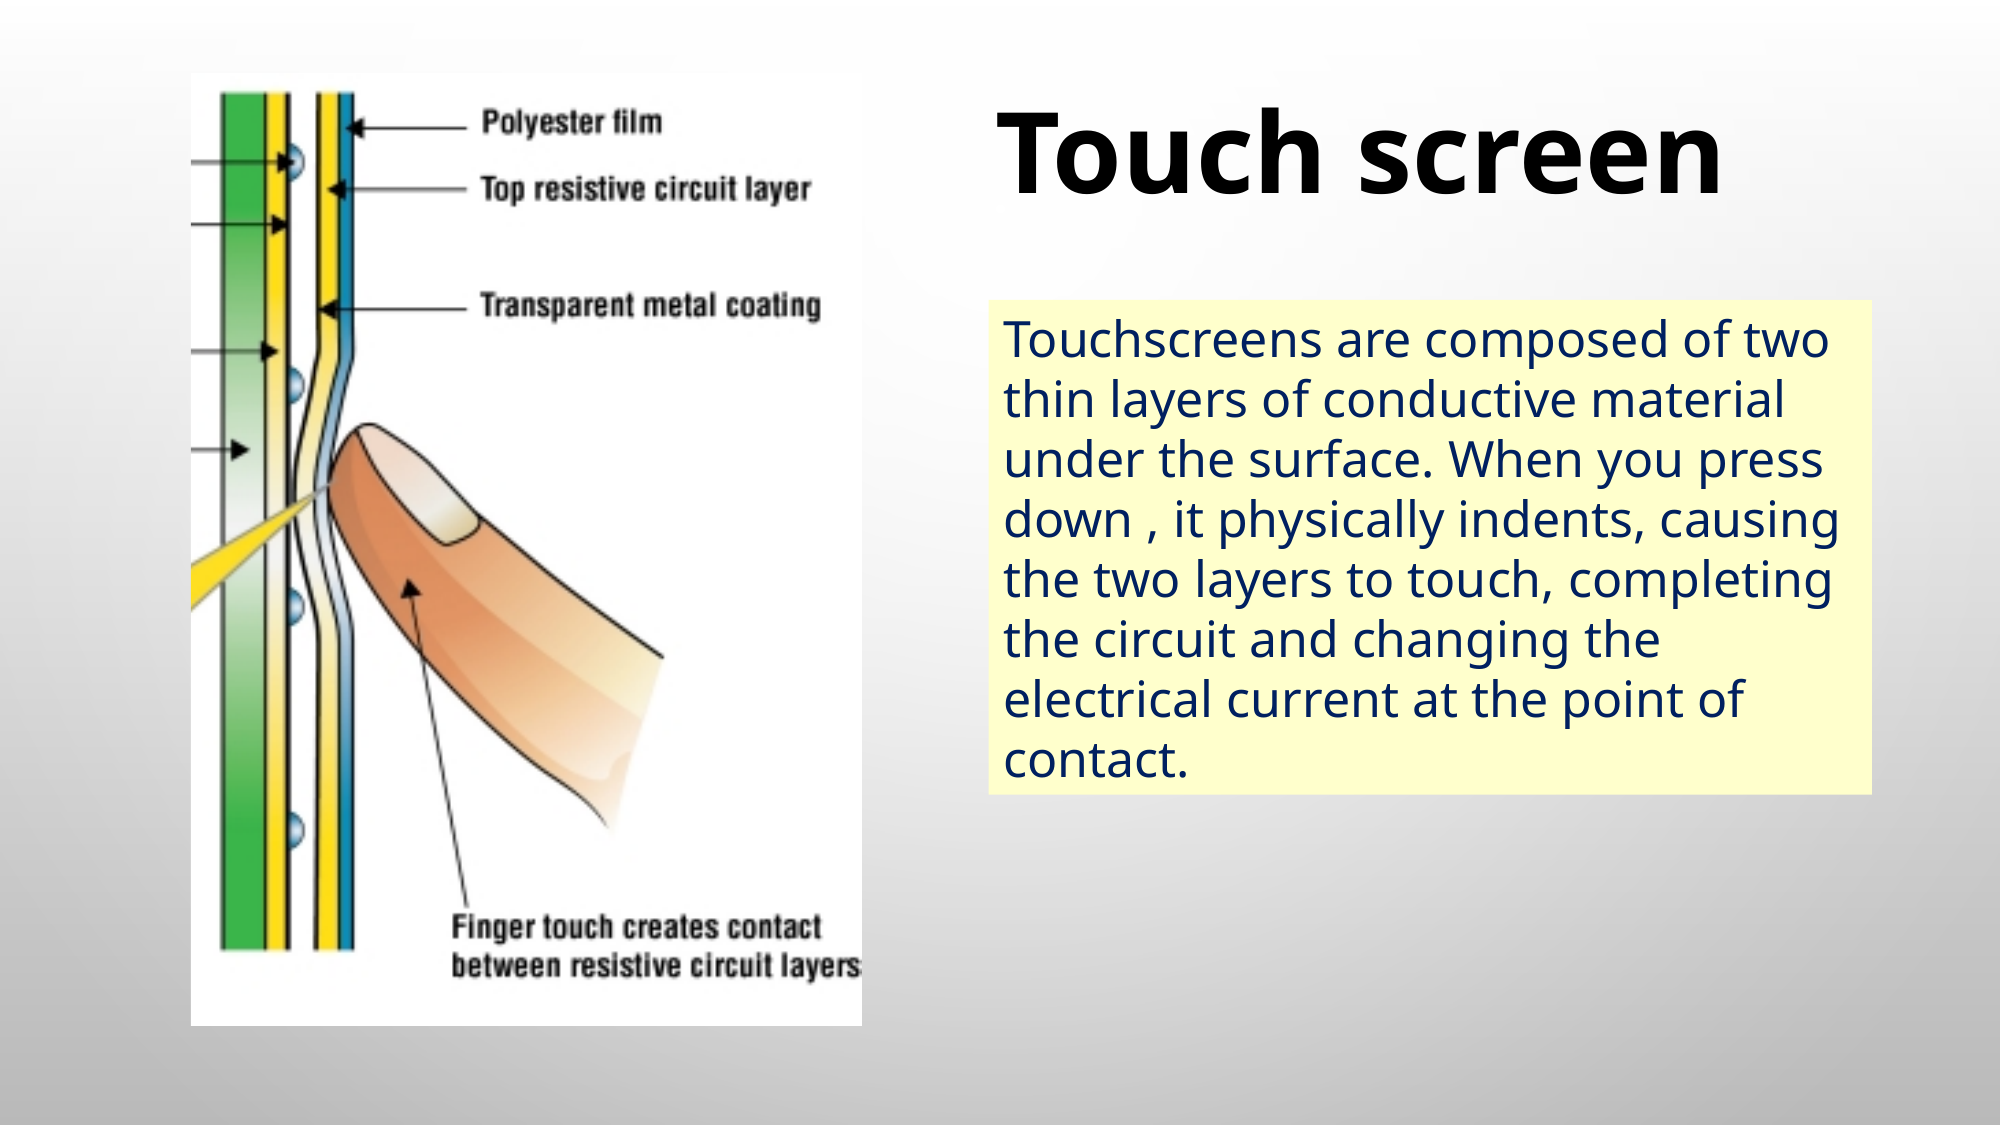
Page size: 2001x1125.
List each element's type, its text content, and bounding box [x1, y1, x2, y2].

text_box Touch screen [980, 73, 1742, 224]
text_box Touchscreens are composed of two thin layers of conductive material under the surface. When you press down , it physically indents, causing the two layers to touch, completing the circuit and changing the electrical current at the point of contact. [988, 299, 1872, 795]
picture [0, 0, 2000, 1125]
